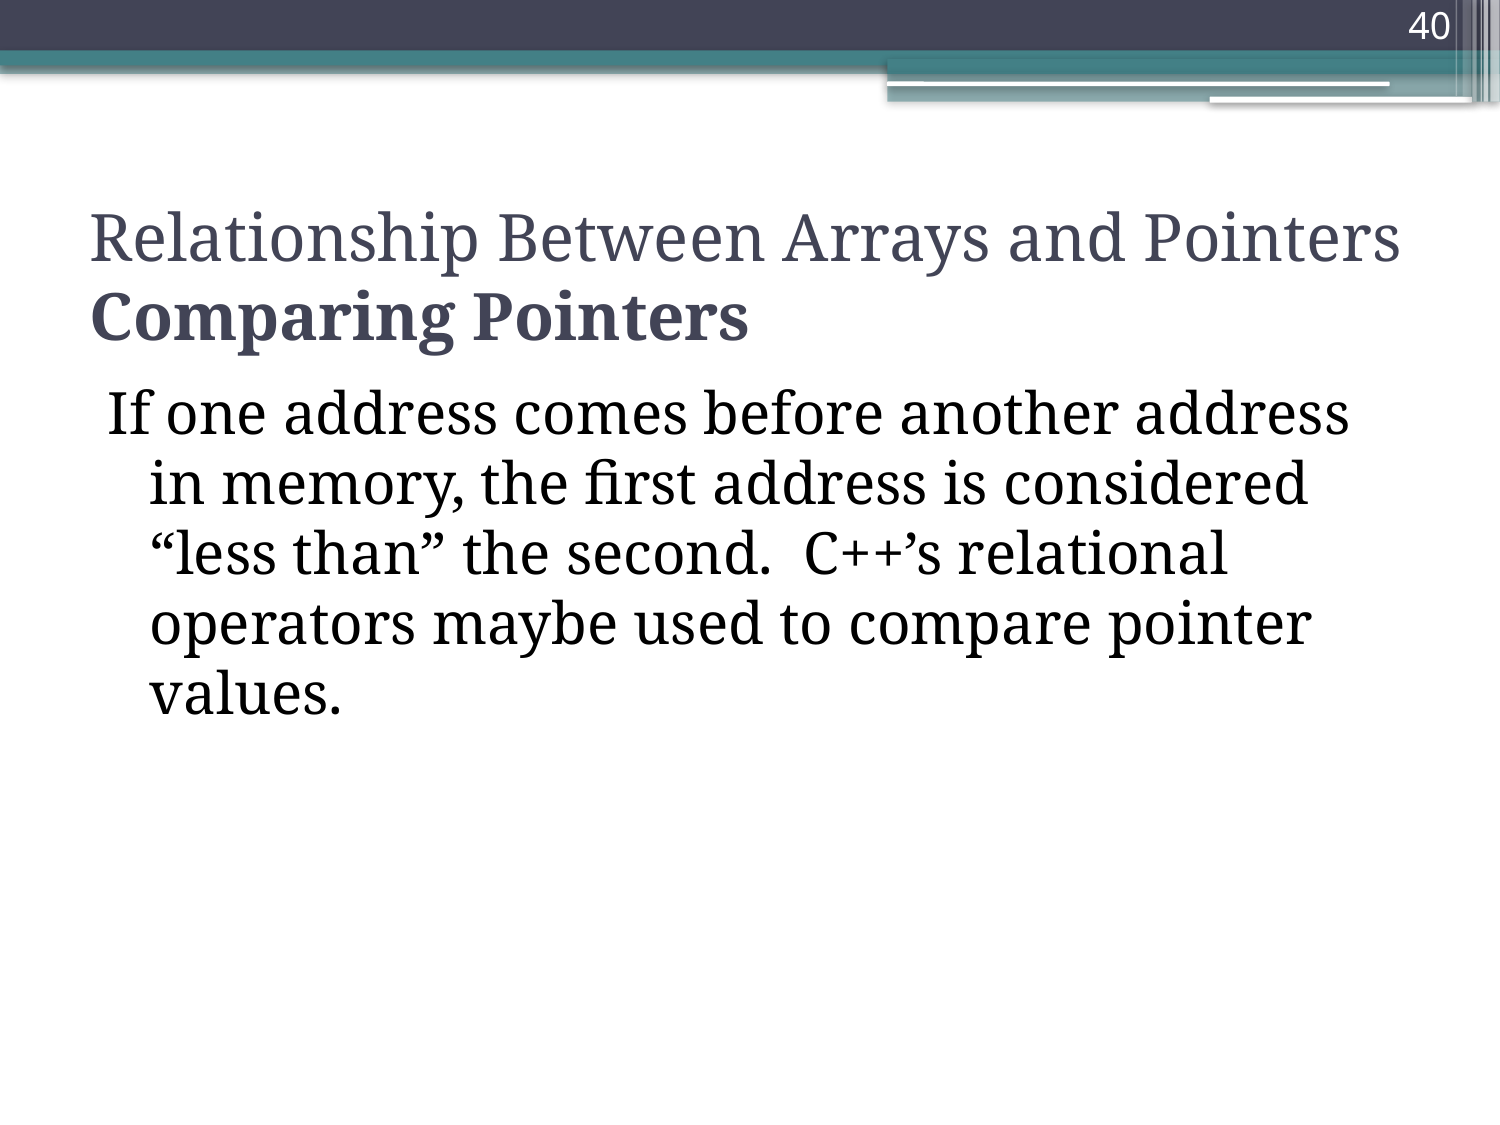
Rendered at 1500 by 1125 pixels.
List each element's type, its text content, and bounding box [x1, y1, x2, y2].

title Relationship Between Arrays and Pointers Comparing Pointers [75, 187, 1425, 363]
list If one address comes before another address in memory, the first address is considered “less than” the second. C++’s relational operators maybe used to compare pointer values. [75, 368, 1425, 1079]
slide_number 40 [1341, 0, 1466, 61]
